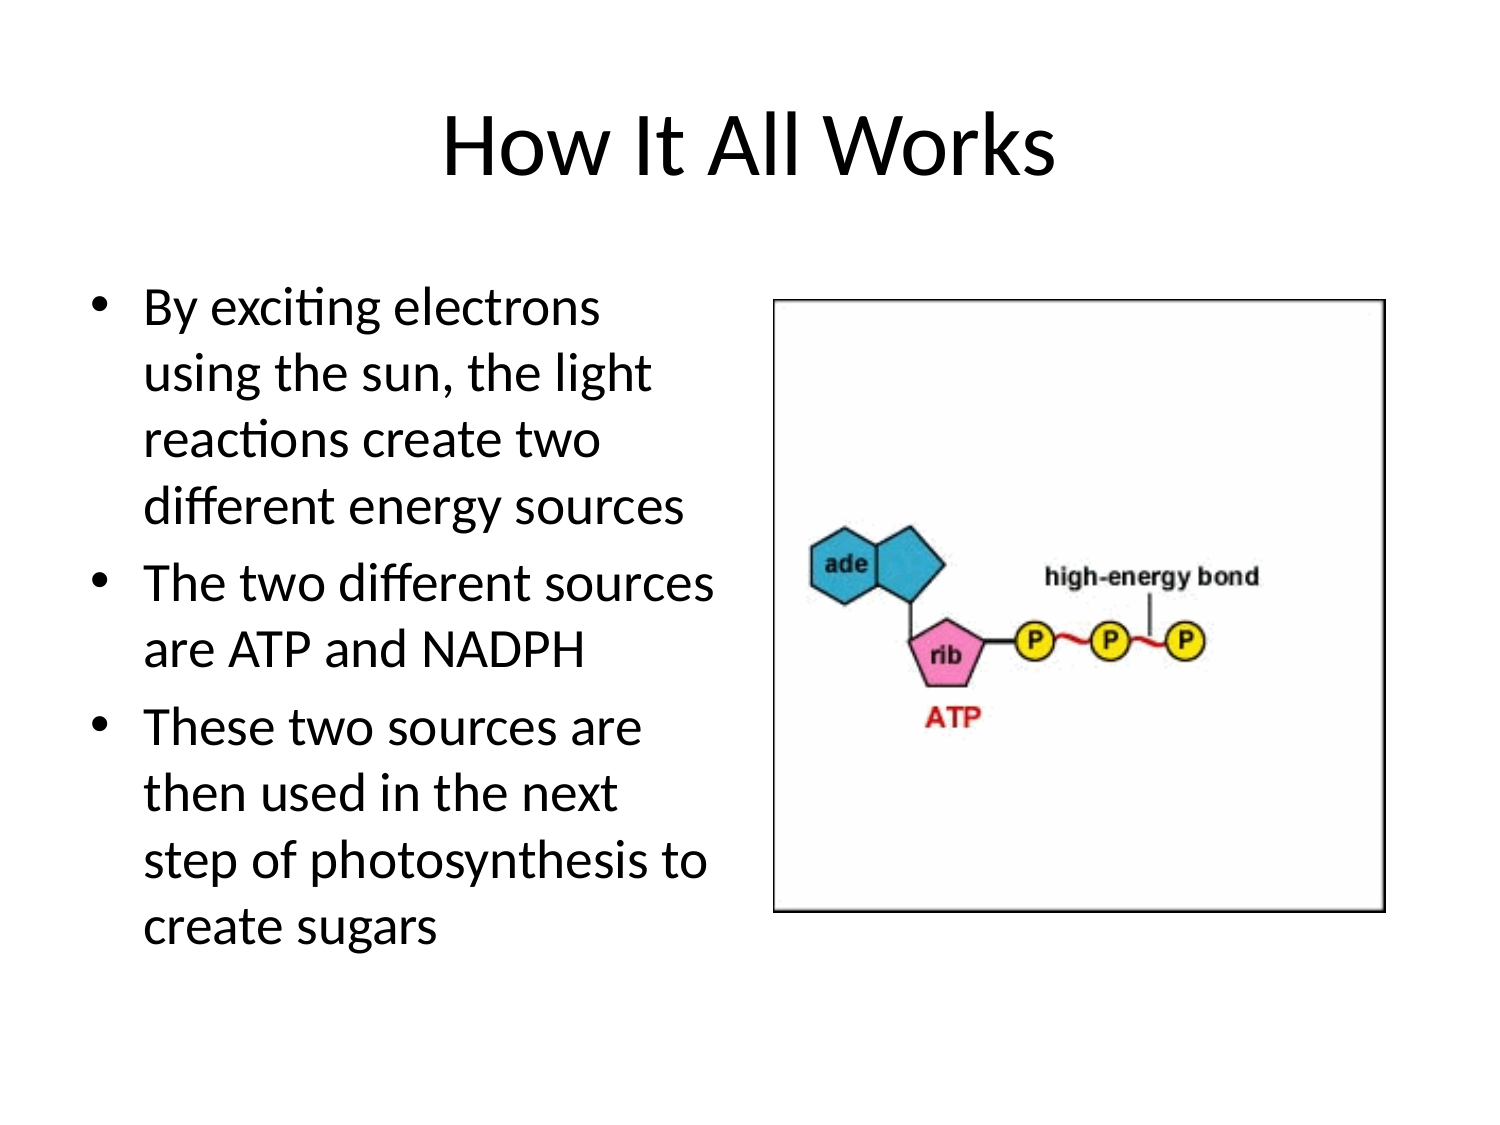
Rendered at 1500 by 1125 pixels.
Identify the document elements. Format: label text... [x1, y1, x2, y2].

title How It All Works [75, 45, 1425, 233]
picture [772, 299, 1386, 913]
list By exciting electrons using the sun, the light reactions create two different energy sources The two different sources are ATP and NADPH These two sources are then used in the next step of photosynthesis to create sugars [75, 262, 738, 1005]
